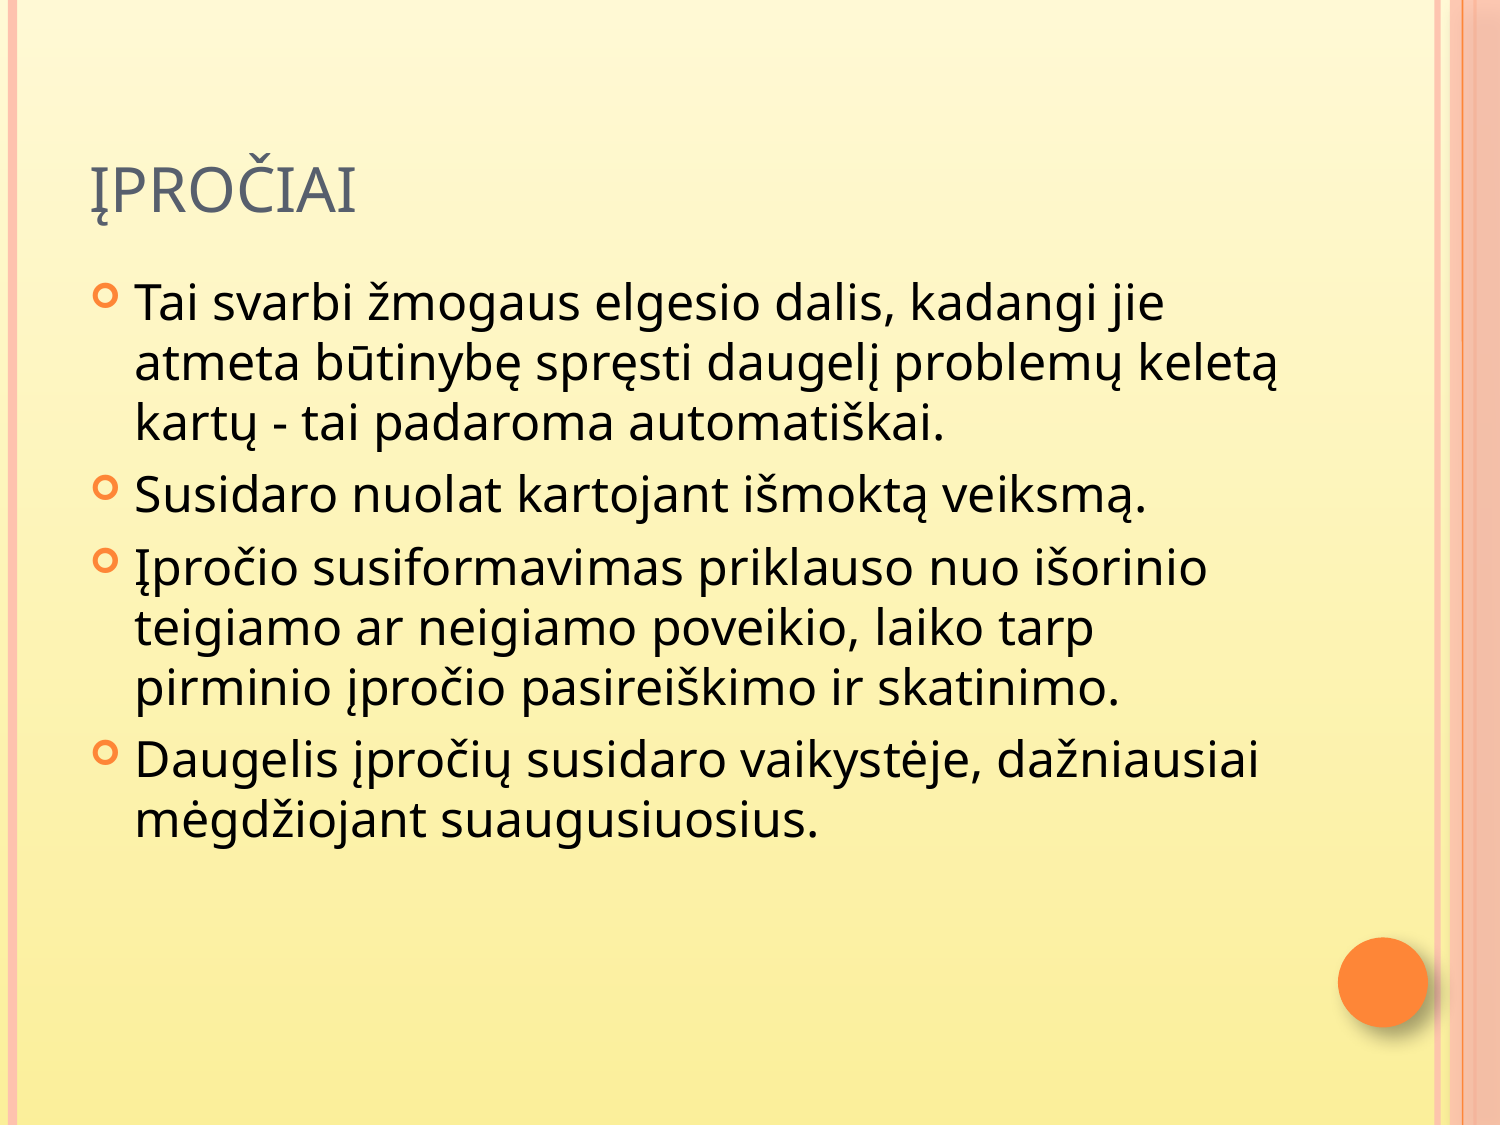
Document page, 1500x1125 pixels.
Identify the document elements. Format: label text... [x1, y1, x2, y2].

list Tai svarbi žmogaus elgesio dalis, kadangi jie atmeta būtinybę spręsti daugelį problemų keletą kartų - tai padaroma automatiškai. Susidaro nuolat kartojant išmoktą veiksmą. Įpročio susiformavimas priklauso nuo išorinio teigiamo ar neigiamo poveikio, laiko tarp pirminio įpročio pasireiškimo ir skatinimo. Daugelis įpročių susidaro vaikystėje, dažniausiai mėgdžiojant suaugusiuosius. [75, 262, 1300, 1062]
title Įpročiai [75, 45, 1300, 233]
